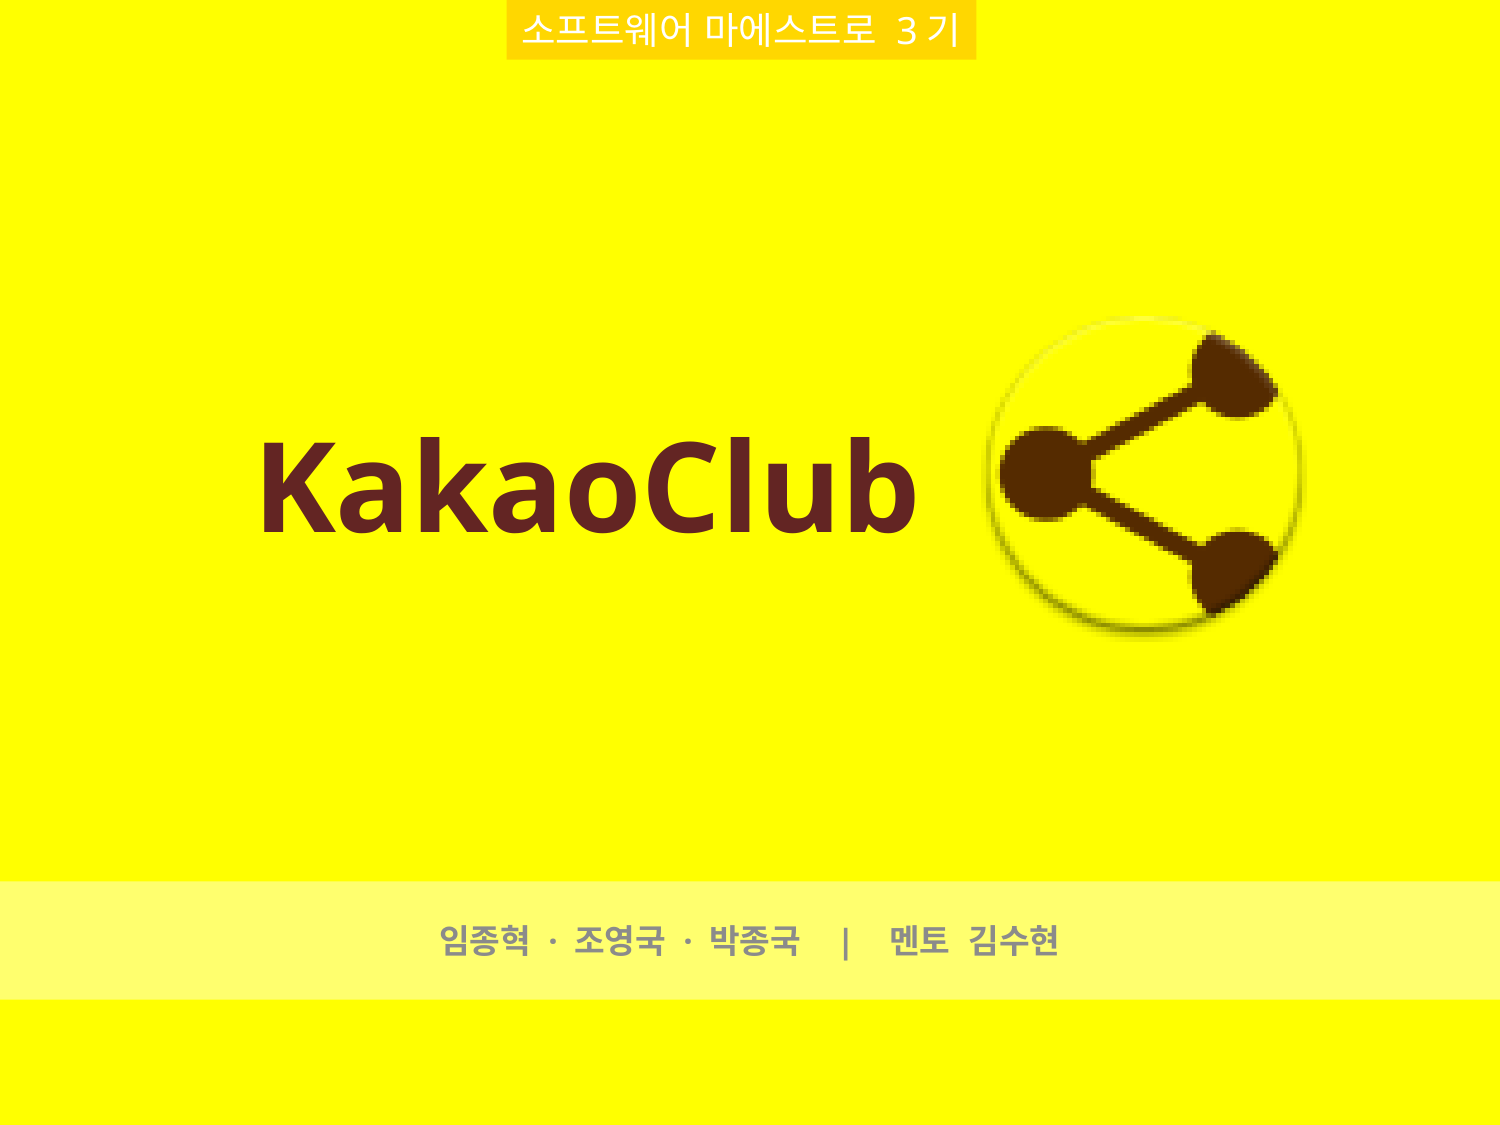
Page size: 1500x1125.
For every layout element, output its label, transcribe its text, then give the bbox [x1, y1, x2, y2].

subtitle 임종혁 · 조영국 · 박종국 | 멘토 김수현 [0, 881, 1500, 1000]
text_box 소프트웨어 마에스트로 3기 [506, 0, 977, 60]
title KakaoClub [0, 361, 967, 603]
picture [972, 302, 1318, 648]
